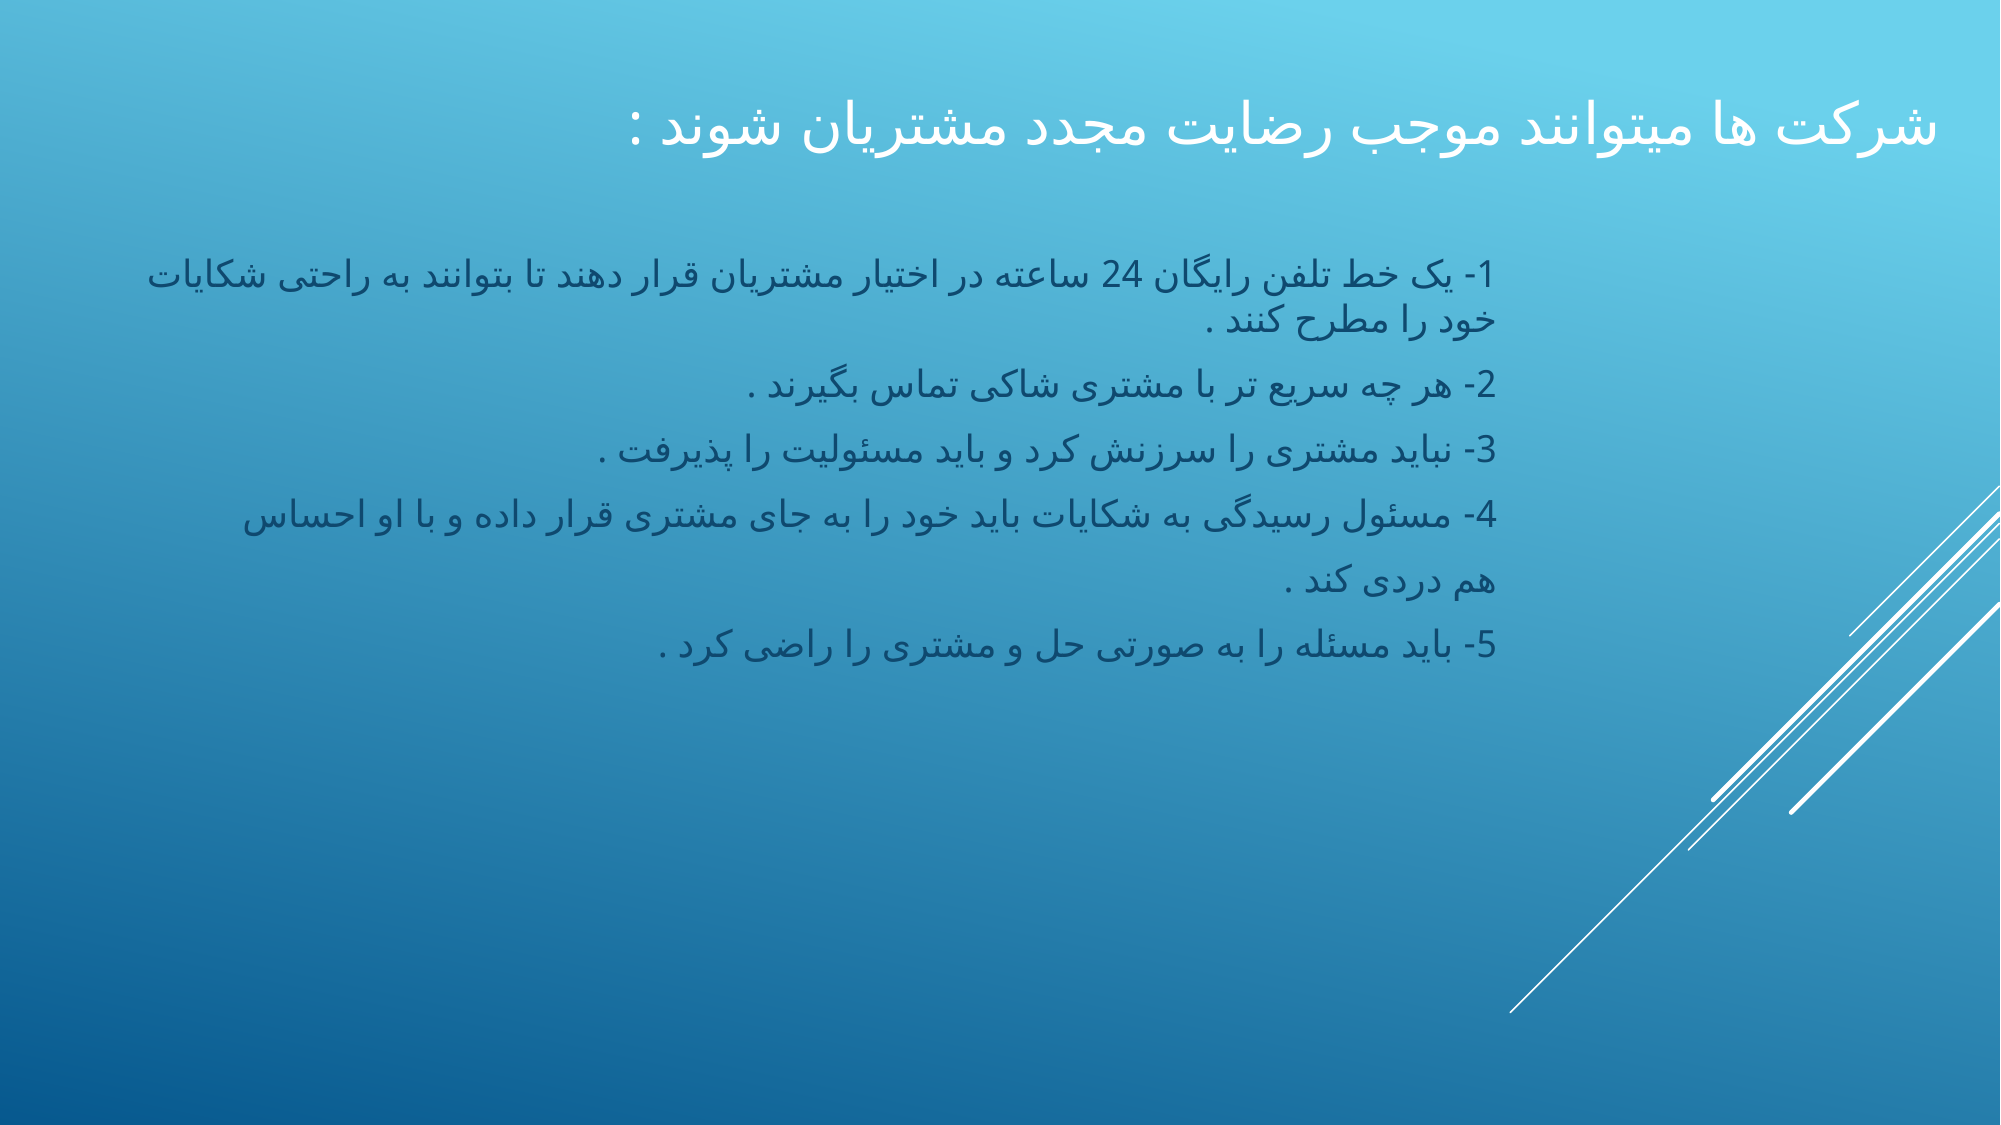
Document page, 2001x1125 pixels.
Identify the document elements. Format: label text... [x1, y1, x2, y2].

title شرکت ها میتوانند موجب رضایت مجدد مشتریان شوند : [556, 57, 1957, 165]
list 1- یک خط تلفن رایگان 24 ساعته در اختیار مشتریان قرار دهند تا بتوانند به راحتی شکایات خود را مطرح کنند . 2- هر چه سریع تر با مشتری شاکی تماس بگیرند . 3- نباید مشتری را سرزنش کرد و باید مسئولیت را پذیرفت . 4- مسئول رسیدگی به شکایات باید خود را به جای مشتری قرار داده و با او احساس هم دردی کند . 5- باید مسئله را به صورتی حل و مشتری را راضی کرد . [112, 242, 1513, 958]
